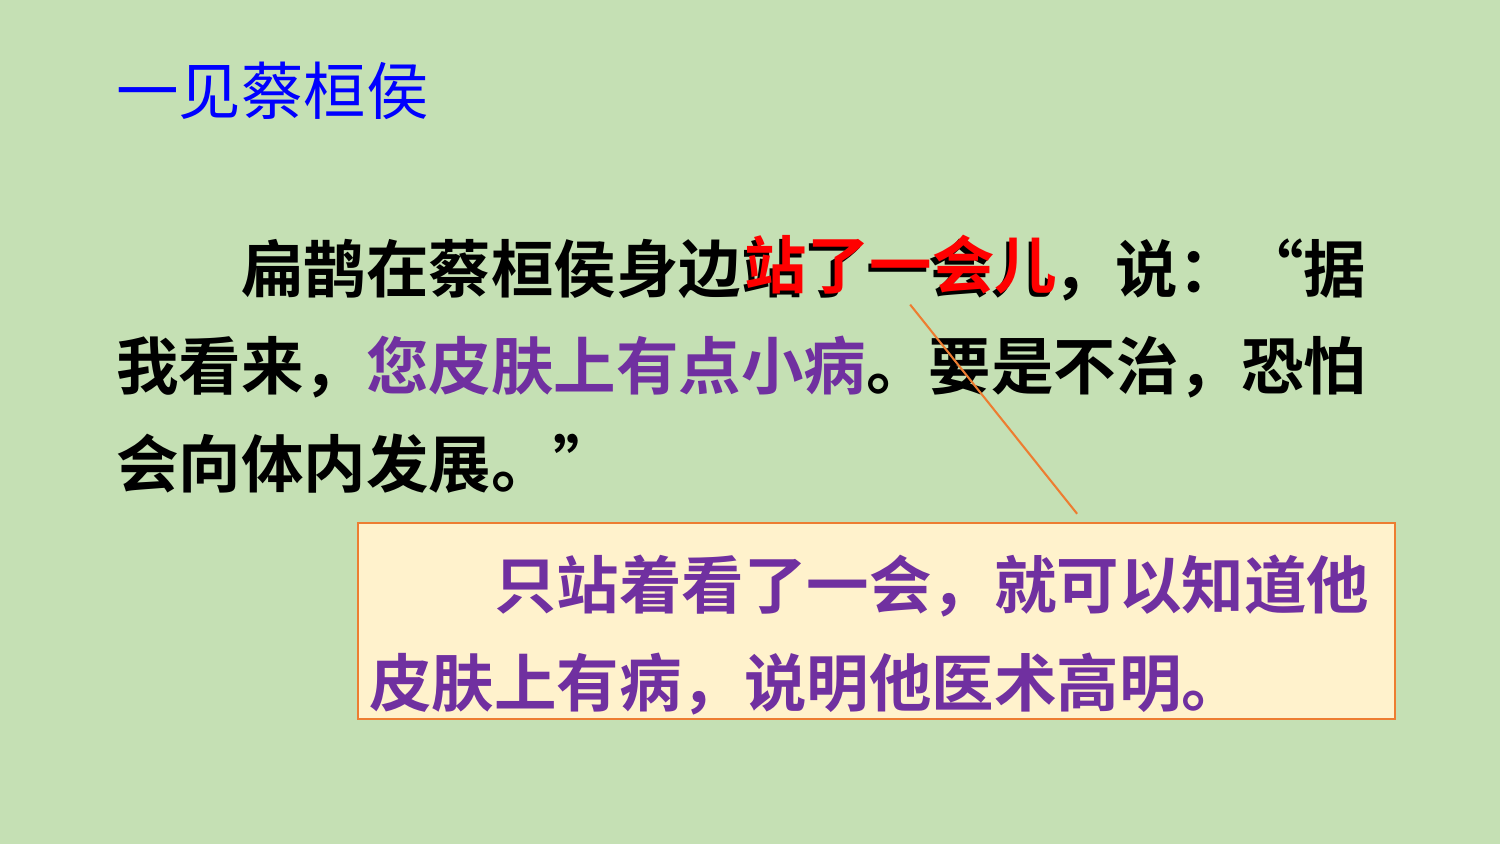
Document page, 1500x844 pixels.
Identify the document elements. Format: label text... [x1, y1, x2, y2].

text_box 只站着看了一会，就可以知道他皮肤上有病，说明他医术高明。 [909, 303, 1078, 515]
text_box 一见蔡桓侯 [105, 46, 450, 134]
text_box 只站着看了一会，就可以知道他皮肤上有病，说明他医术高明。 [357, 522, 1396, 720]
text_box 扁鹊在蔡桓侯身边站了一会儿，说：“据我看来，您皮肤上有点小病。要是不治，恐怕会向体内发展。” [105, 201, 1395, 506]
text_box 站了一会儿 [733, 220, 1069, 307]
